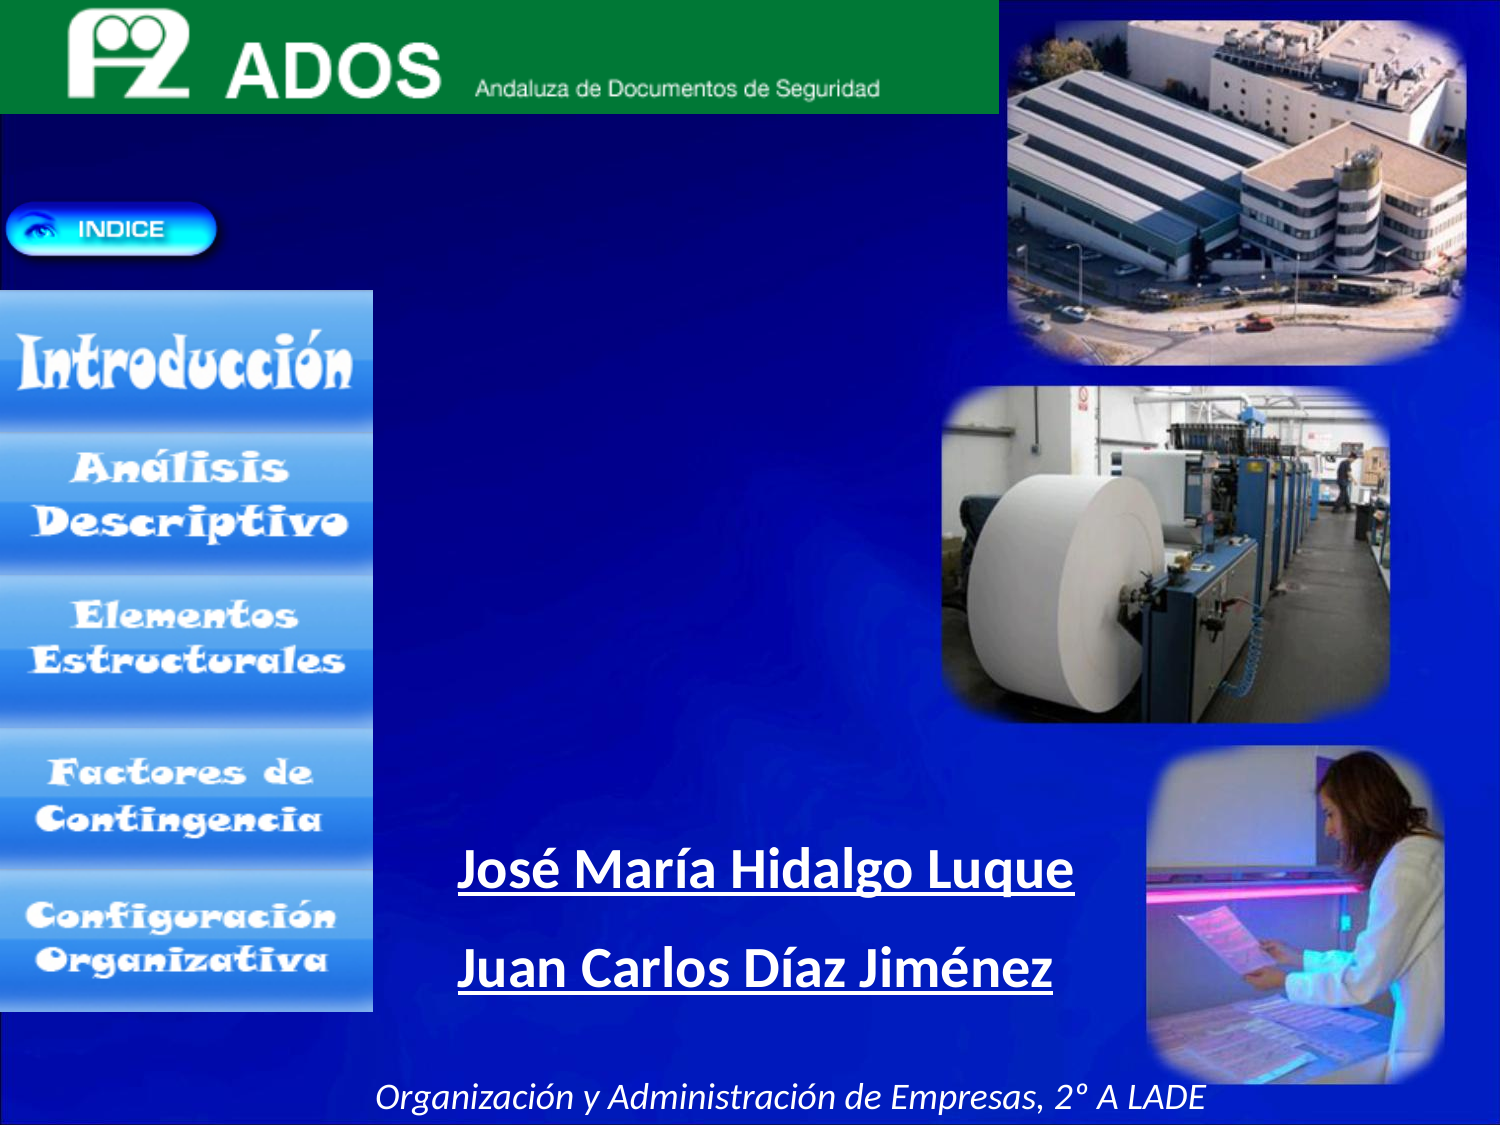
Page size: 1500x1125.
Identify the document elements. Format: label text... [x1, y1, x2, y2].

picture [0, 0, 1500, 1125]
text_box José María Hidalgo Luque Juan Carlos Díaz Jiménez [442, 822, 1223, 1007]
text_box Organización y Administración de Empresas, 2º A LADE [360, 1064, 1341, 1125]
